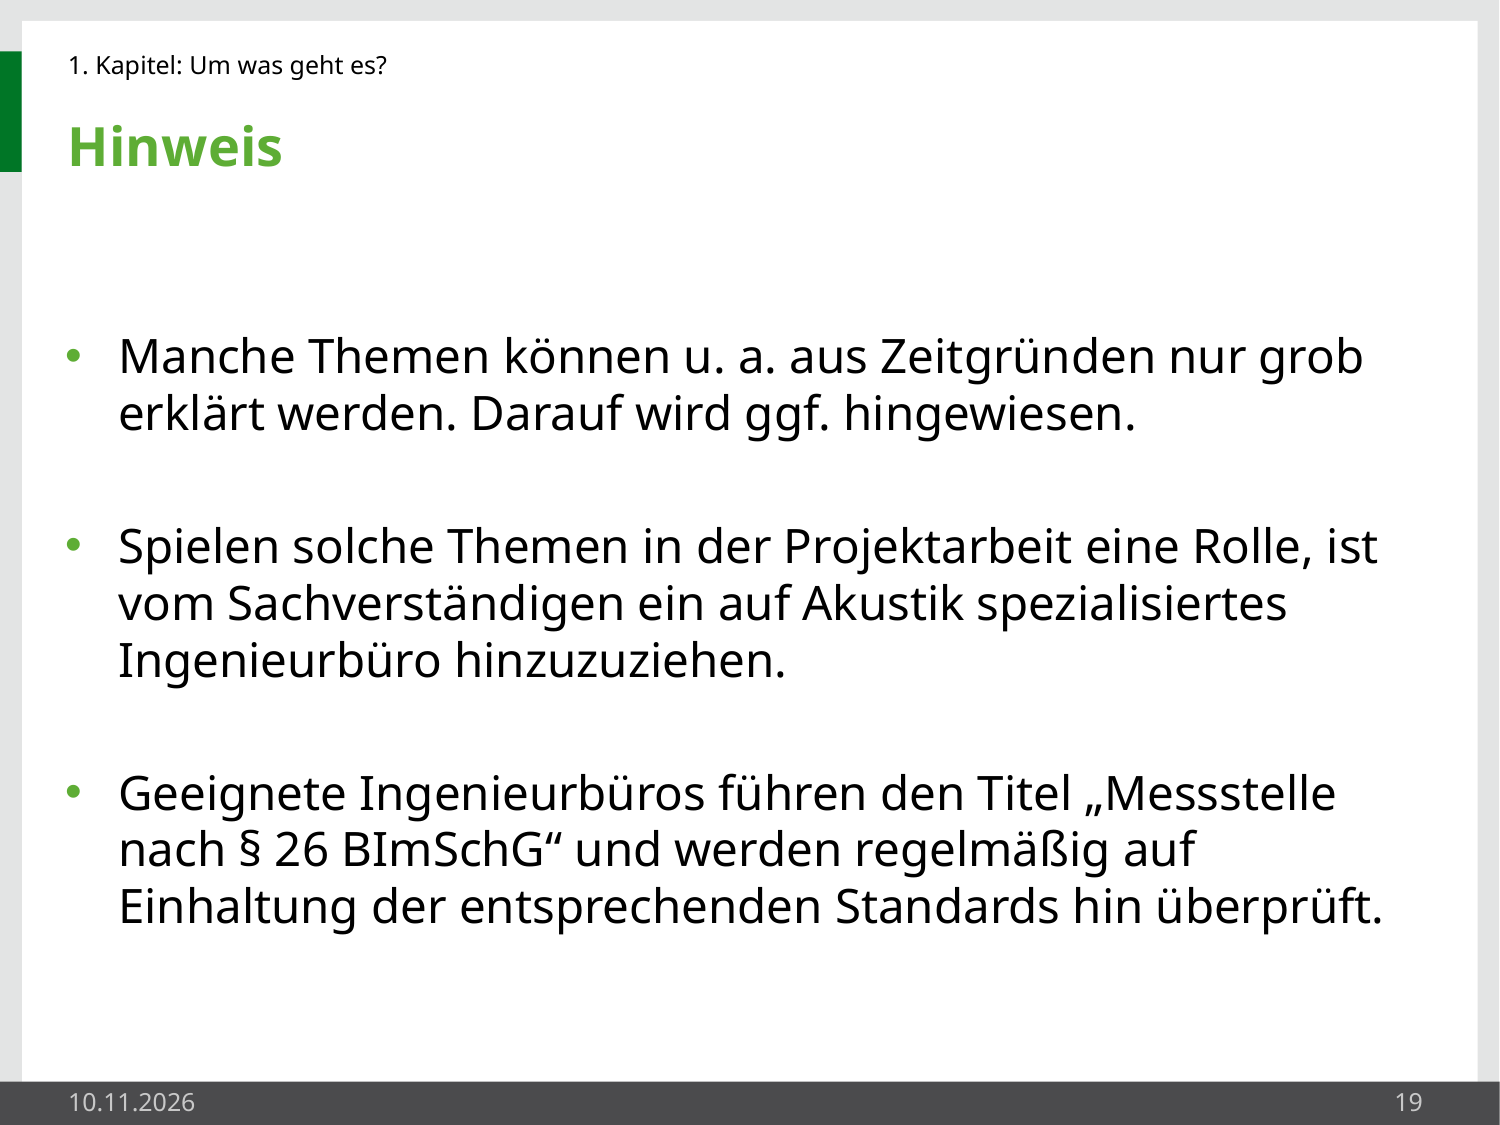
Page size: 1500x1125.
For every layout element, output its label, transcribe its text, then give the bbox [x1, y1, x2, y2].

slide_number 19 [1331, 1082, 1423, 1125]
list Manche Themen können u. a. aus Zeitgründen nur grob erklärt werden. Darauf wird ggf. hingewiesen. Spielen solche Themen in der Projektarbeit eine Rolle, ist vom Sachverständigen ein auf Akustik spezialisiertes Ingenieurbüro hinzuzuziehen. Geeignete Ingenieurbüros führen den Titel „Messstelle nach § 26 BImSchG“ und werden regelmäßig auf Einhaltung der entsprechenden Standards hin überprüft. [64, 326, 1432, 953]
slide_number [68, 1082, 231, 1125]
list 1. Kapitel: Um was geht es? [67, 49, 1415, 88]
title Hinweis [67, 77, 1427, 178]
